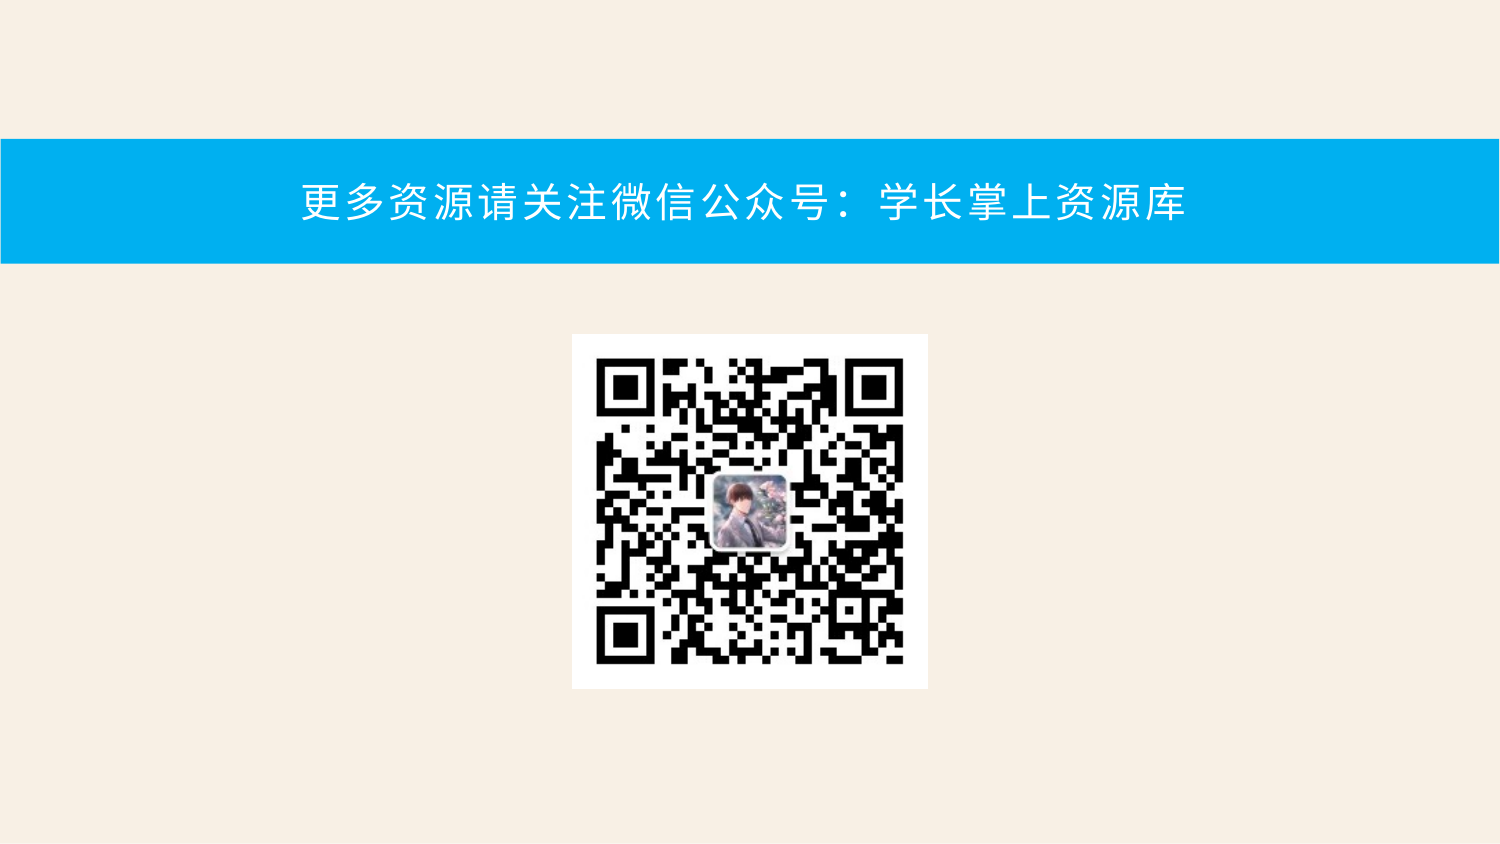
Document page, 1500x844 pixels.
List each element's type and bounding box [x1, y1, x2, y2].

text_box [0, 138, 1500, 264]
picture [572, 333, 928, 690]
